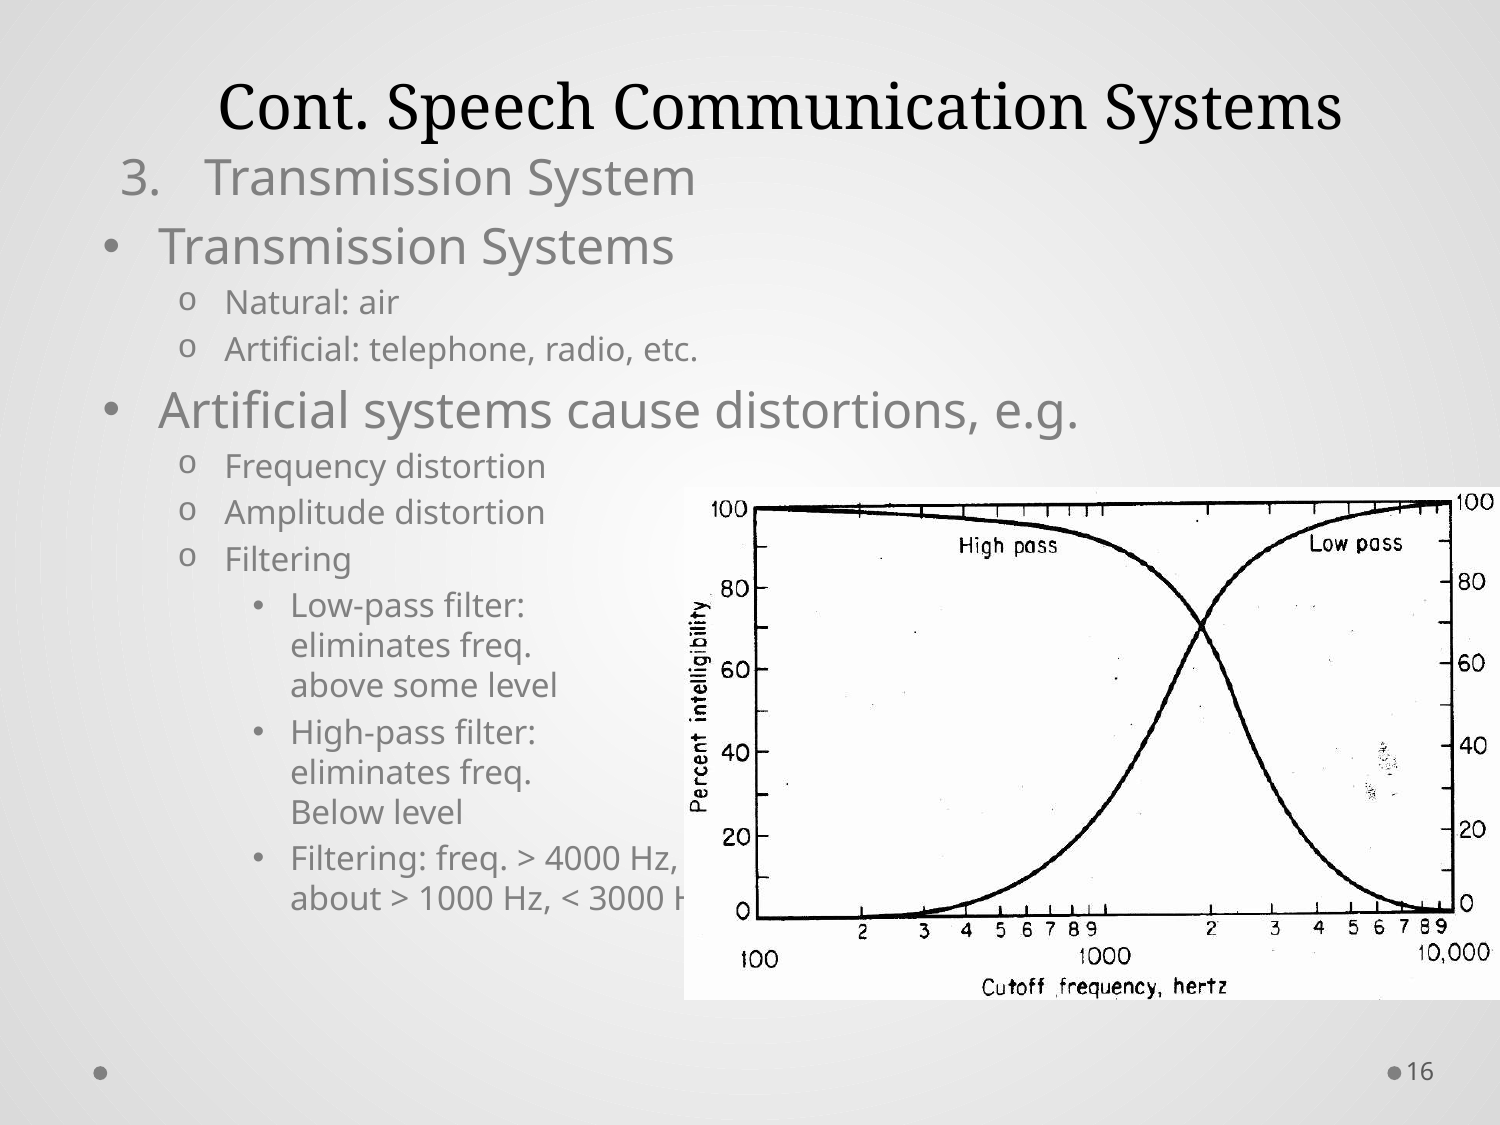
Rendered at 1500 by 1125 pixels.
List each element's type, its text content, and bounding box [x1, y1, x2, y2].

title Cont. Speech Communication Systems [62, 50, 1500, 150]
picture [683, 487, 1500, 1001]
slide_number 16 [1401, 1042, 1494, 1103]
list Transmission System Transmission Systems Natural: air Artificial: telephone, radio, etc. Artificial systems cause distortions, e.g. Frequency distortion Amplitude distortion Filtering Low-pass filter: eliminates freq. above some level High-pass filter: eliminates freq. Below level Filtering: freq. > 4000 Hz, < 600 Hz: little effect on intelligibility; but how about > 1000 Hz, < 3000 Hz? [87, 137, 1438, 1113]
